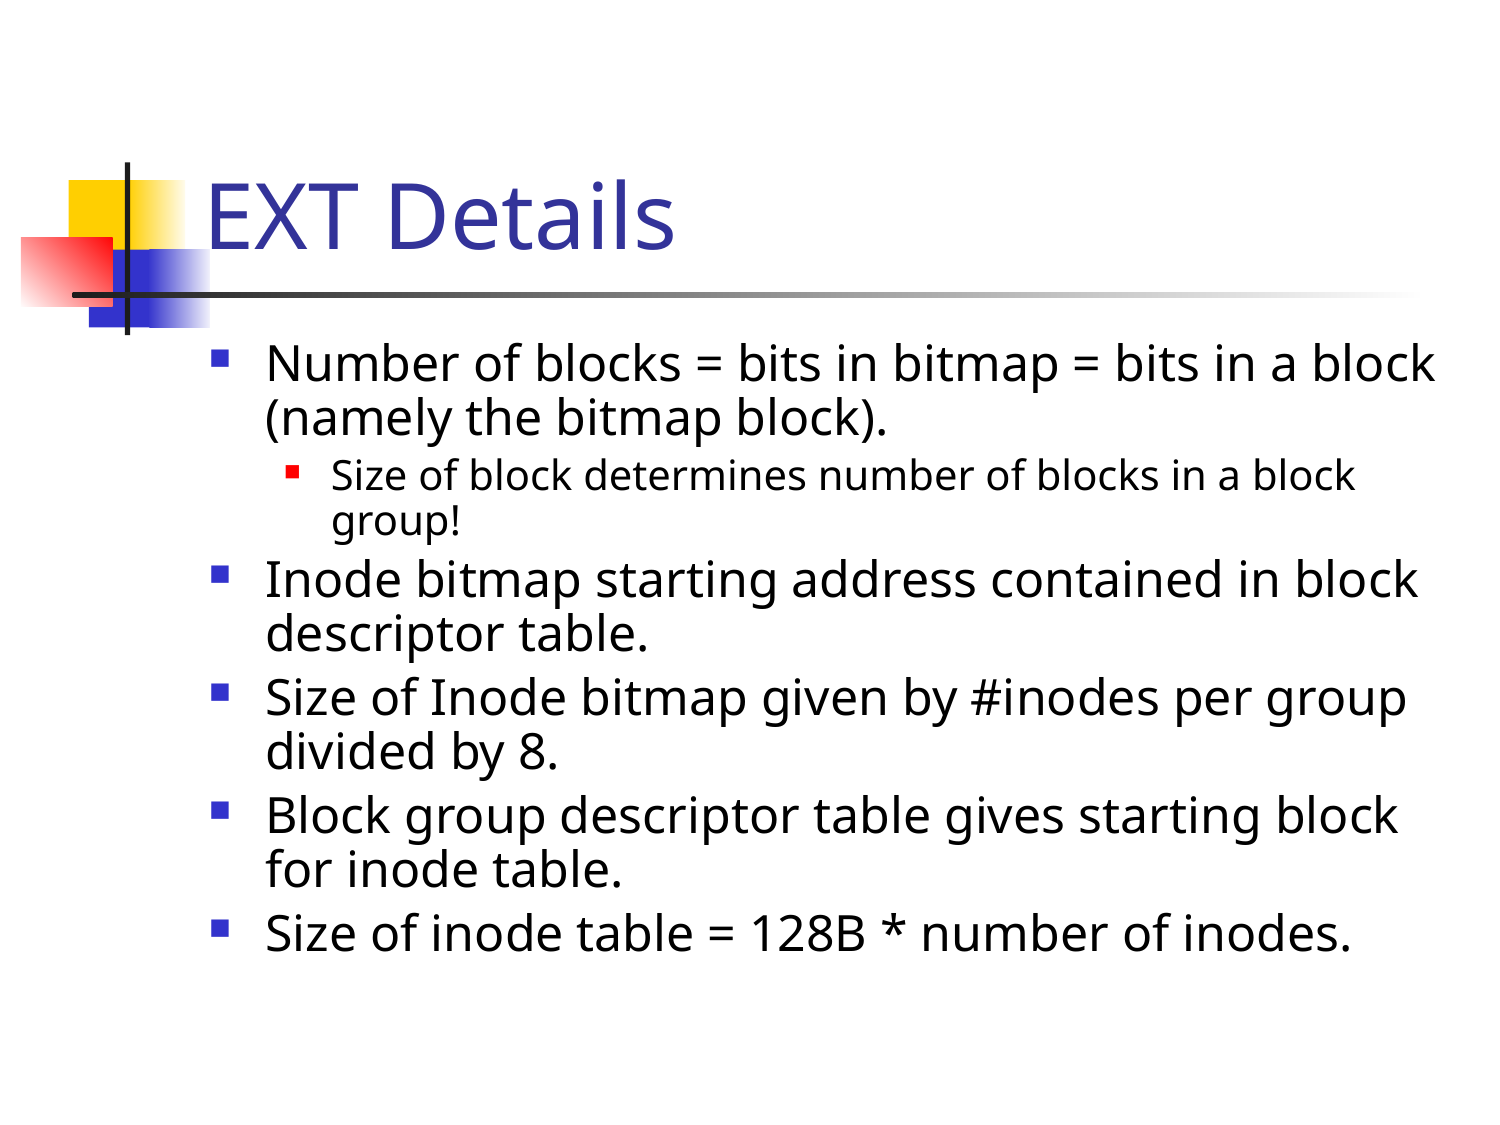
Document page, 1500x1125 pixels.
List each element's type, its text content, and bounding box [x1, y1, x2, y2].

list Number of blocks = bits in bitmap = bits in a block (namely the bitmap block). Size of block determines number of blocks in a block group! Inode bitmap starting address contained in block descriptor table. Size of Inode bitmap given by #inodes per group divided by 8. Block group descriptor table gives starting block for inode table. Size of inode table = 128B * number of inodes. [193, 330, 1470, 1007]
title EXT Details [188, 34, 1468, 276]
